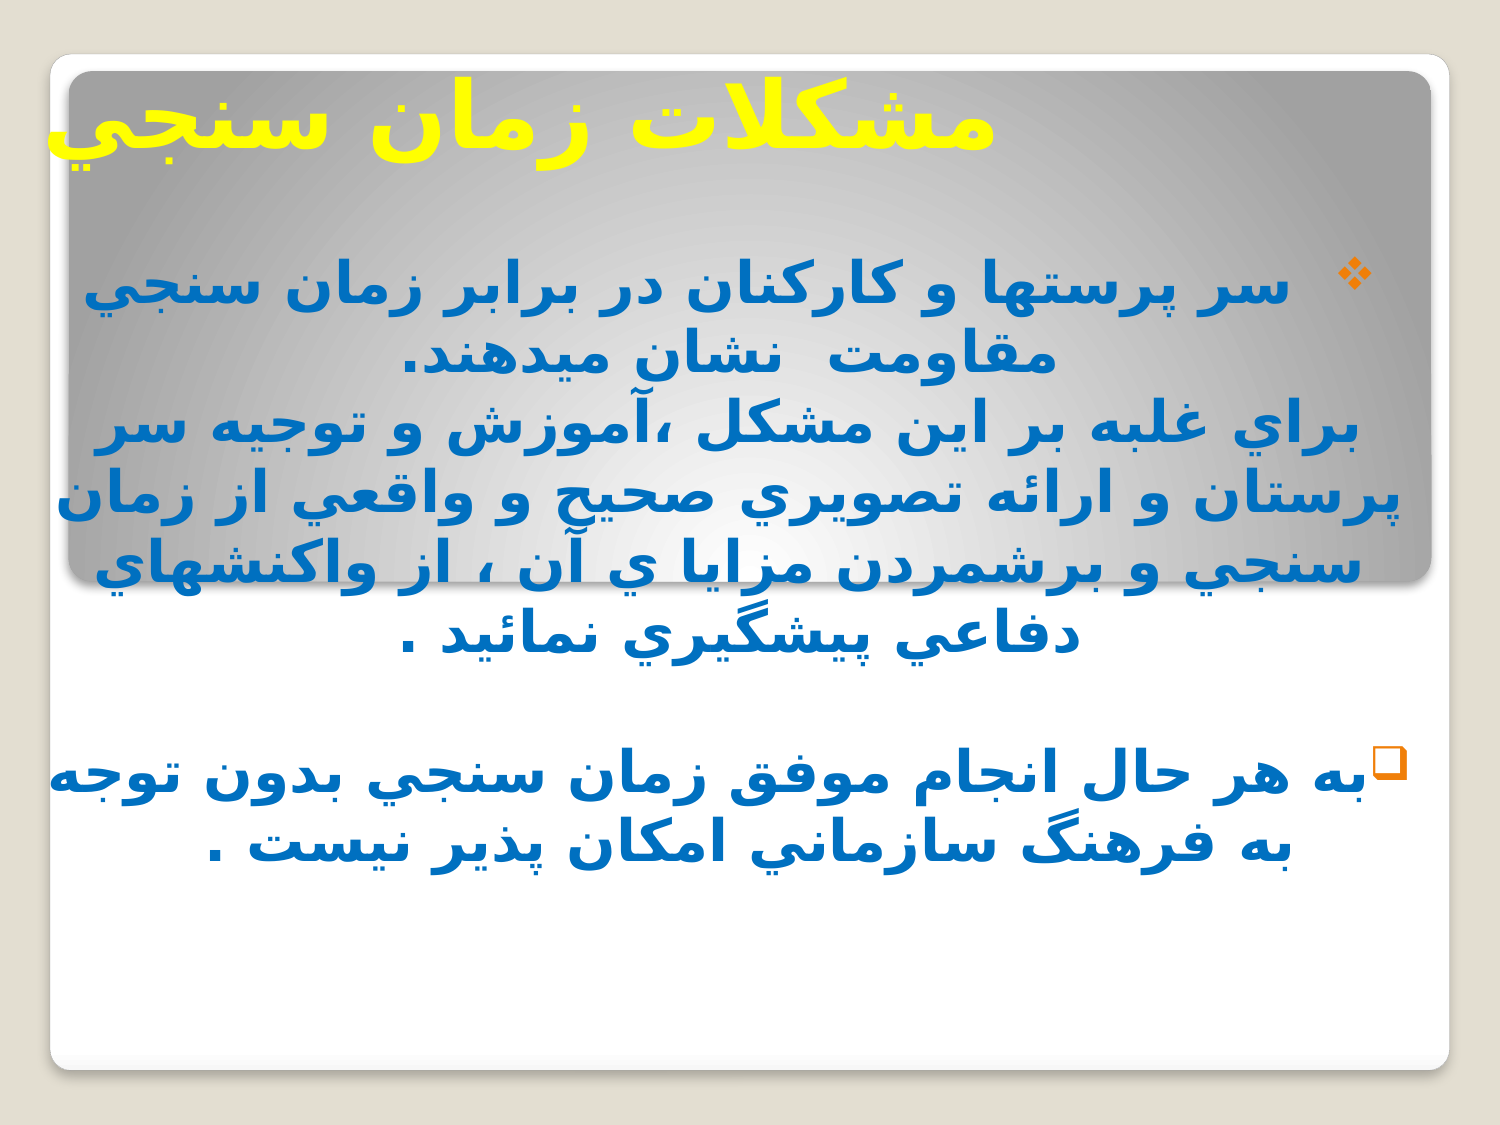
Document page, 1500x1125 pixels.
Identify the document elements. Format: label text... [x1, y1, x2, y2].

subtitle سر پرستها و كاركنان در برابر زمان سنجي مقاومت نشان ميدهند. براي غلبه بر اين مشكل ،آموزش و توجيه سر پرستان و ارائه تصويري صحيح و واقعي از زمان سنجي و برشمردن مزايا ي آن ، از واكنشهاي دفاعي پيشگيري نمائيد . به هر حال انجام موفق زمان سنجي بدون توجه به فرهنگ سازماني امكان پذير نيست . [0, 174, 1450, 1125]
title مشكلات زمان سنجي [0, 0, 1500, 175]
